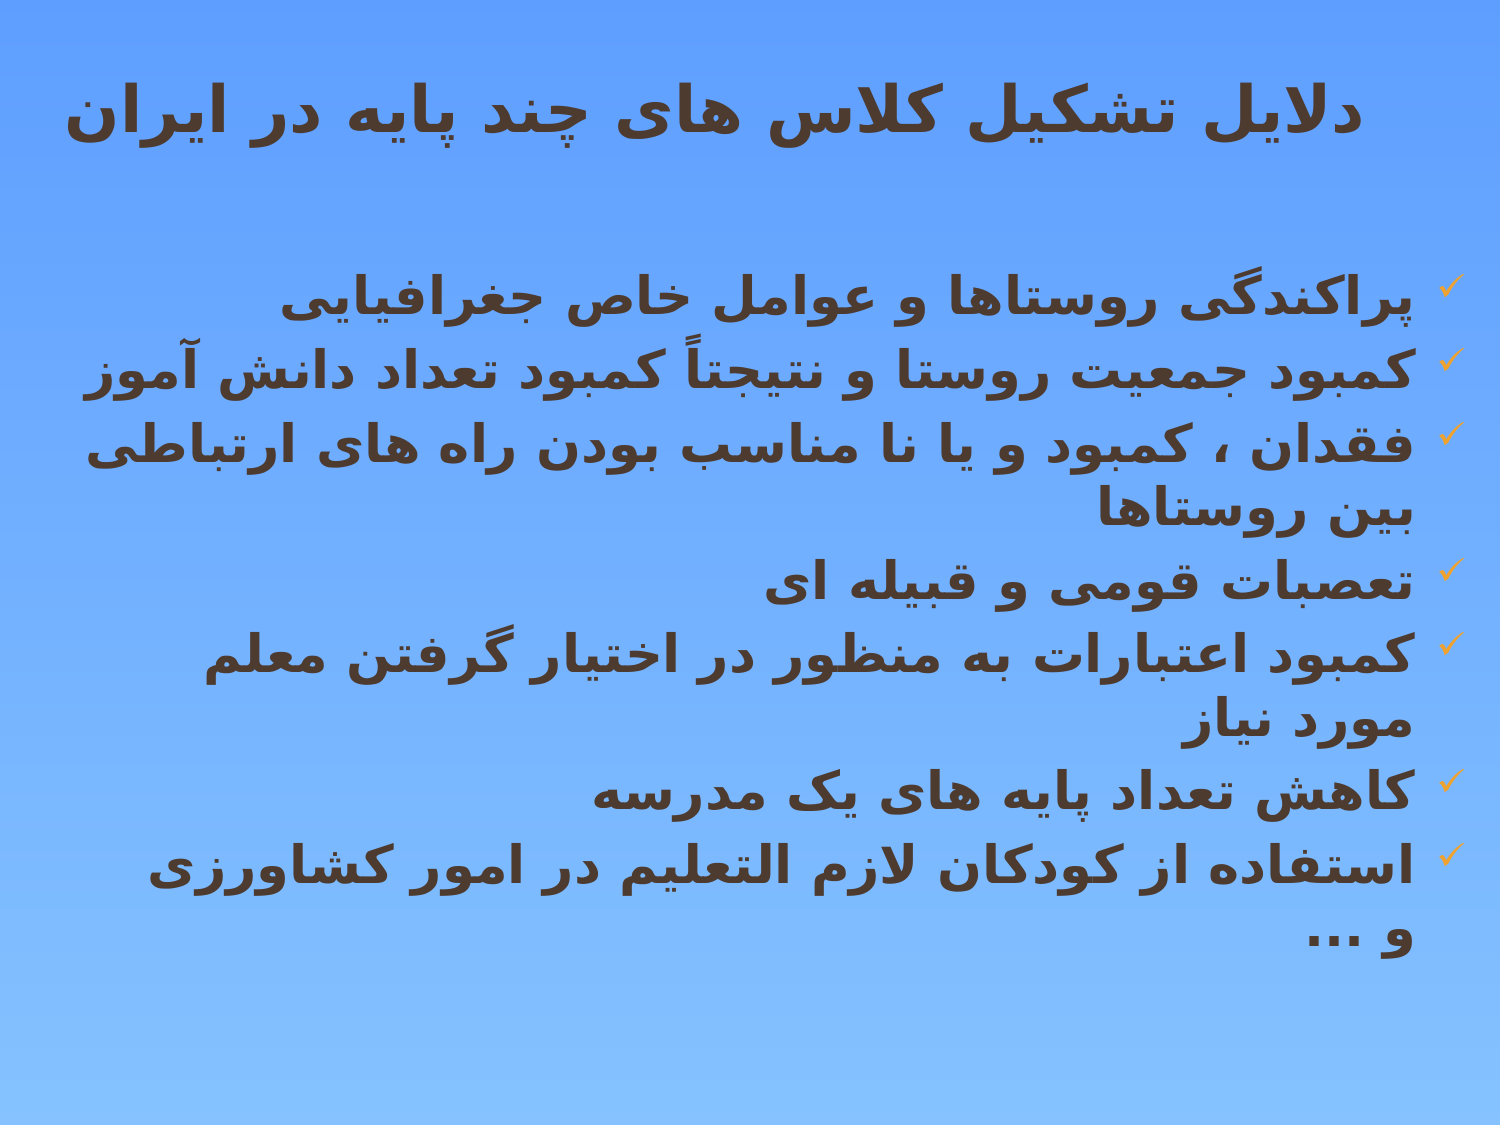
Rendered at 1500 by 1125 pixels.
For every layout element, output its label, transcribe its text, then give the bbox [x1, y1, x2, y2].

title دلایل تشکیل کلاس های چند پایه در ایران [50, 37, 1475, 175]
list پراکندگی روستاها و عوامل خاص جغرافیایی کمبود جمعیت روستا و نتیجتاً کمبود تعداد دانش آموز فقدان ، کمبود و یا نا مناسب بودن راه های ارتباطی بین روستاها تعصبات قومی و قبیله ای کمبود اعتبارات به منظور در اختیار گرفتن معلم مورد نیاز کاهش تعداد پایه های یک مدرسه استفاده از کودکان لازم التعلیم در امور کشاورزی و ... [50, 254, 1475, 998]
